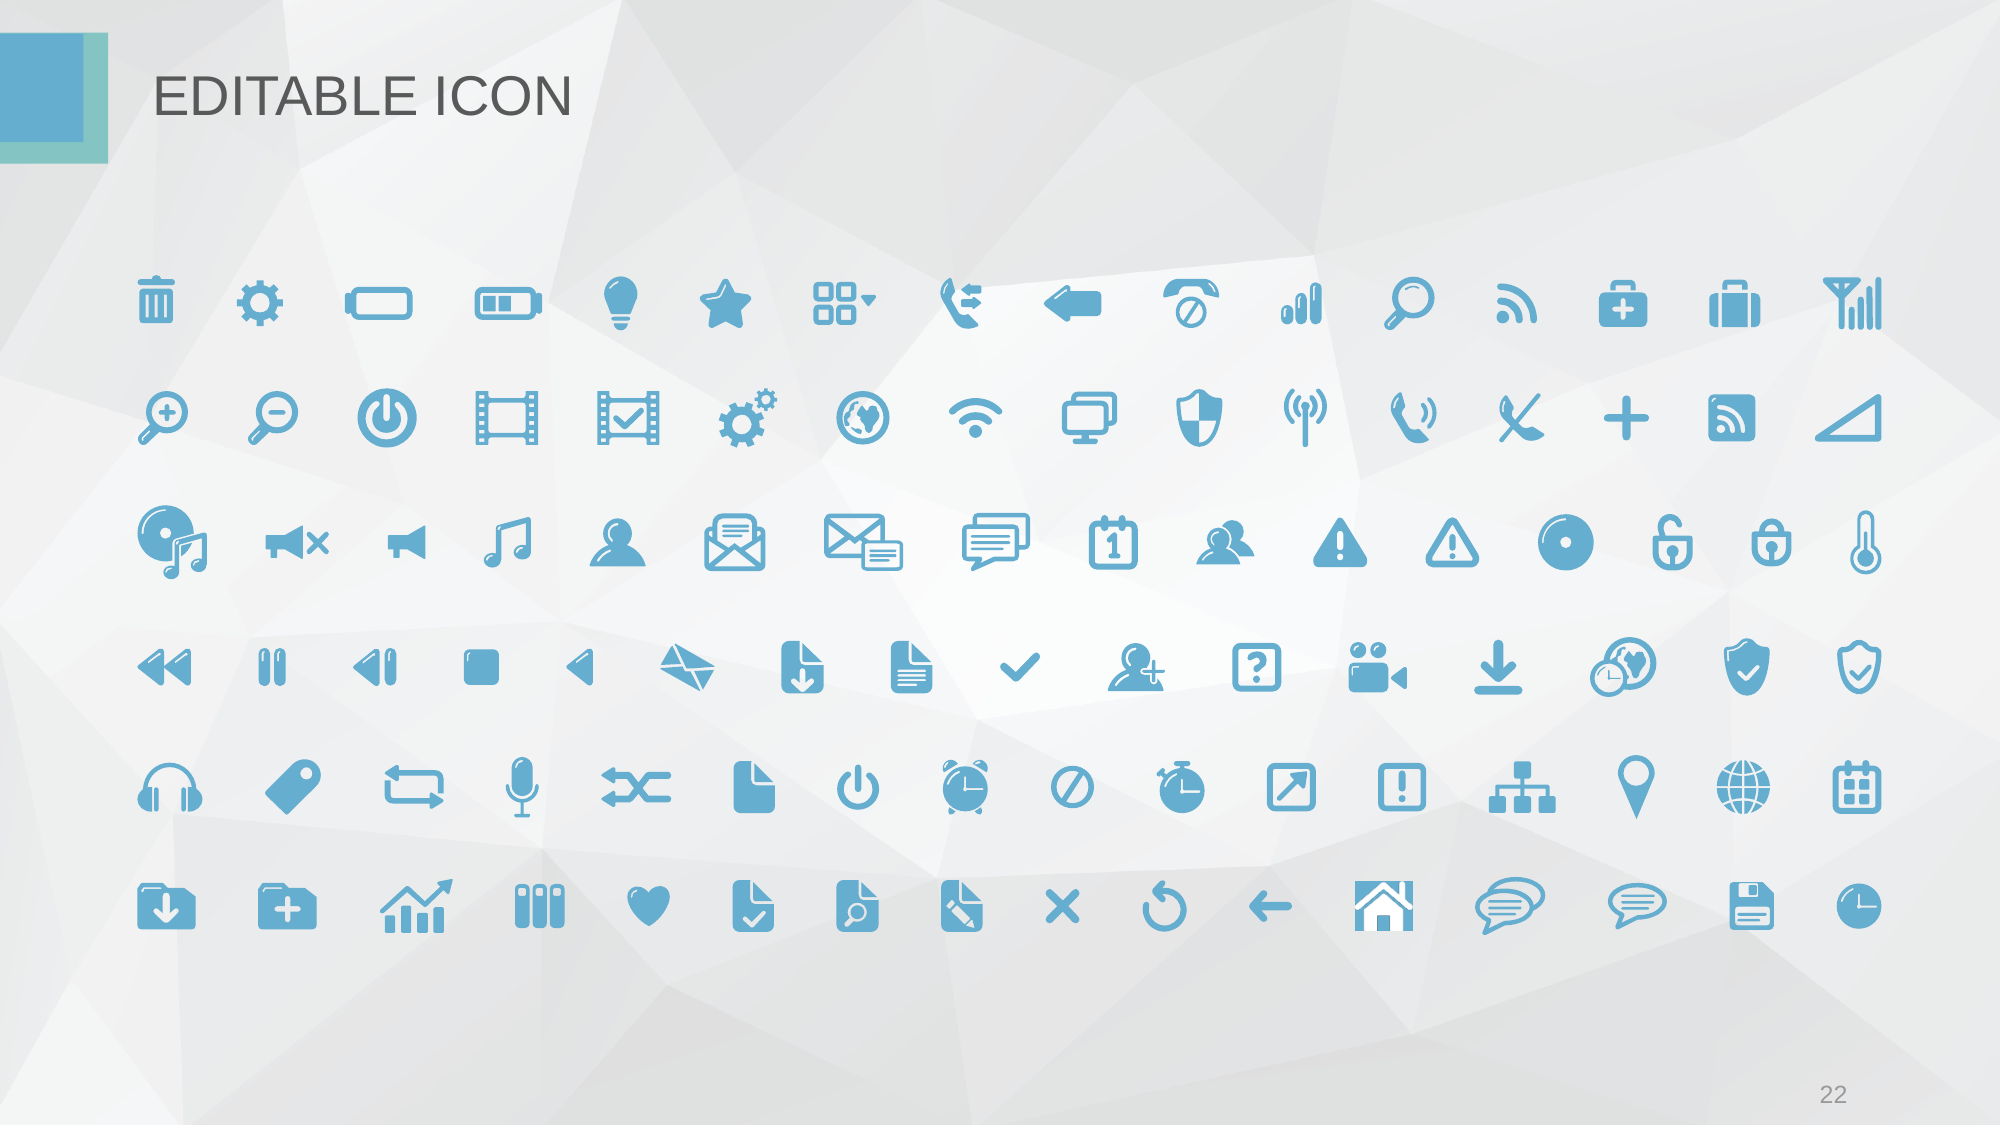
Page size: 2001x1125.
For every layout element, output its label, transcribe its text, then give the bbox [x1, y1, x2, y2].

text_box [718, 402, 765, 448]
text_box [860, 294, 876, 307]
text_box [1163, 278, 1220, 298]
text_box [1474, 685, 1523, 695]
text_box [274, 648, 286, 687]
text_box [604, 276, 638, 315]
text_box [463, 649, 499, 685]
text_box [837, 771, 880, 810]
text_box [942, 766, 988, 815]
text_box [1480, 639, 1517, 682]
text_box [1723, 638, 1770, 696]
text_box [962, 512, 1031, 572]
text_box [1709, 293, 1719, 328]
text_box [781, 640, 824, 694]
text_box [379, 879, 453, 914]
text_box [1721, 293, 1748, 328]
text_box [515, 883, 530, 929]
text_box [1390, 392, 1429, 444]
text_box [940, 277, 979, 329]
text_box [505, 756, 539, 818]
text_box [353, 649, 380, 687]
text_box [1617, 755, 1655, 820]
text_box [1857, 296, 1864, 330]
text_box [704, 513, 766, 572]
text_box [1315, 388, 1327, 424]
text_box [387, 525, 426, 559]
text_box [1866, 286, 1873, 330]
text_box [754, 388, 778, 412]
text_box [1751, 293, 1761, 328]
text_box [137, 391, 188, 445]
slide_number 22 [1412, 1063, 1863, 1124]
text_box [601, 767, 672, 807]
text_box [1142, 880, 1187, 932]
text_box [1652, 513, 1693, 571]
text_box [961, 297, 982, 310]
text_box [384, 780, 444, 809]
text_box [813, 304, 834, 325]
text_box [1425, 517, 1480, 568]
text_box [1875, 276, 1882, 330]
text_box [1496, 310, 1510, 324]
text_box [948, 398, 1003, 415]
picture [0, 0, 2000, 1125]
text_box [613, 323, 628, 331]
text_box [139, 288, 173, 324]
text_box [483, 517, 531, 568]
text_box [1232, 642, 1282, 692]
text_box [836, 304, 857, 325]
text_box [589, 518, 646, 567]
text_box [1313, 517, 1368, 568]
text_box [265, 525, 303, 559]
text_box [1000, 652, 1041, 682]
text_box [549, 883, 565, 929]
text_box [611, 316, 631, 321]
text_box [401, 905, 412, 933]
text_box [532, 883, 547, 929]
text_box [958, 412, 993, 425]
text_box [1488, 761, 1556, 813]
text_box [836, 281, 857, 302]
text_box [1249, 890, 1293, 922]
text_box [1281, 305, 1294, 325]
text_box [137, 648, 191, 686]
text_box [258, 882, 317, 930]
text_box [384, 765, 444, 794]
text_box [137, 882, 196, 930]
text_box [694, 669, 714, 690]
text_box [1293, 395, 1318, 448]
text_box [1107, 643, 1166, 692]
text_box [1378, 762, 1427, 812]
text_box [969, 424, 982, 438]
text_box [854, 764, 862, 793]
text_box [566, 648, 593, 686]
text_box [1348, 662, 1389, 693]
text_box [1370, 642, 1387, 659]
text_box [1088, 514, 1138, 570]
text_box [384, 648, 397, 686]
text_box [1499, 393, 1545, 443]
text_box [732, 880, 774, 932]
text_box [733, 761, 775, 814]
text_box [1603, 395, 1650, 441]
text_box [1266, 762, 1316, 812]
text_box [247, 391, 299, 445]
text_box [1850, 510, 1882, 575]
text_box [813, 281, 834, 302]
text_box [1590, 637, 1657, 697]
text_box [1175, 296, 1207, 328]
text_box [384, 915, 396, 933]
text_box [1822, 277, 1861, 330]
text_box [972, 759, 988, 773]
text_box [1051, 765, 1094, 809]
text_box [1610, 279, 1636, 291]
text_box [1295, 292, 1307, 325]
text_box [265, 759, 321, 815]
text_box [1427, 397, 1437, 429]
text_box [1309, 282, 1322, 325]
text_box [1832, 760, 1882, 814]
text_box [1744, 760, 1771, 787]
text_box [1607, 882, 1667, 930]
text_box [836, 391, 890, 445]
text_box [1061, 391, 1118, 445]
text_box [1196, 520, 1255, 565]
text_box [417, 912, 428, 933]
text_box [1475, 876, 1546, 936]
text_box [475, 391, 539, 445]
text_box [1537, 514, 1594, 571]
text_box [1390, 667, 1407, 689]
text_box [1729, 882, 1774, 930]
text_box [627, 886, 670, 926]
text_box [1716, 788, 1742, 814]
text_box [890, 640, 933, 694]
text_box [1045, 888, 1080, 924]
text_box [1837, 639, 1882, 695]
text_box [1176, 389, 1223, 447]
text_box [1751, 518, 1792, 567]
text_box [1156, 761, 1205, 814]
text_box [433, 907, 444, 933]
text_box [836, 880, 879, 932]
text_box [1836, 883, 1882, 929]
text_box [357, 388, 417, 448]
text_box [1815, 394, 1882, 442]
text_box [699, 278, 752, 328]
text_box [1497, 283, 1537, 324]
text_box [597, 391, 660, 445]
text_box [1043, 285, 1102, 322]
text_box [1716, 760, 1742, 787]
text_box [1350, 642, 1367, 659]
text_box [137, 275, 175, 286]
text_box [660, 645, 682, 665]
text_box [1744, 788, 1771, 814]
text_box [941, 880, 983, 932]
text_box [344, 286, 413, 320]
text_box [1708, 394, 1756, 442]
text_box [824, 513, 904, 571]
text_box [1598, 292, 1648, 327]
text_box [1384, 276, 1435, 331]
text_box [942, 759, 958, 773]
text_box [1722, 279, 1748, 290]
text_box [306, 531, 329, 555]
text_box [137, 505, 207, 580]
text_box [674, 643, 715, 669]
text_box [137, 762, 203, 812]
text_box [961, 283, 982, 296]
text_box [660, 666, 701, 692]
text_box [1283, 388, 1295, 424]
text_box [474, 286, 543, 320]
text_box [258, 648, 271, 687]
text_box [236, 280, 283, 327]
title EDITABLE ICON [137, 59, 1863, 136]
